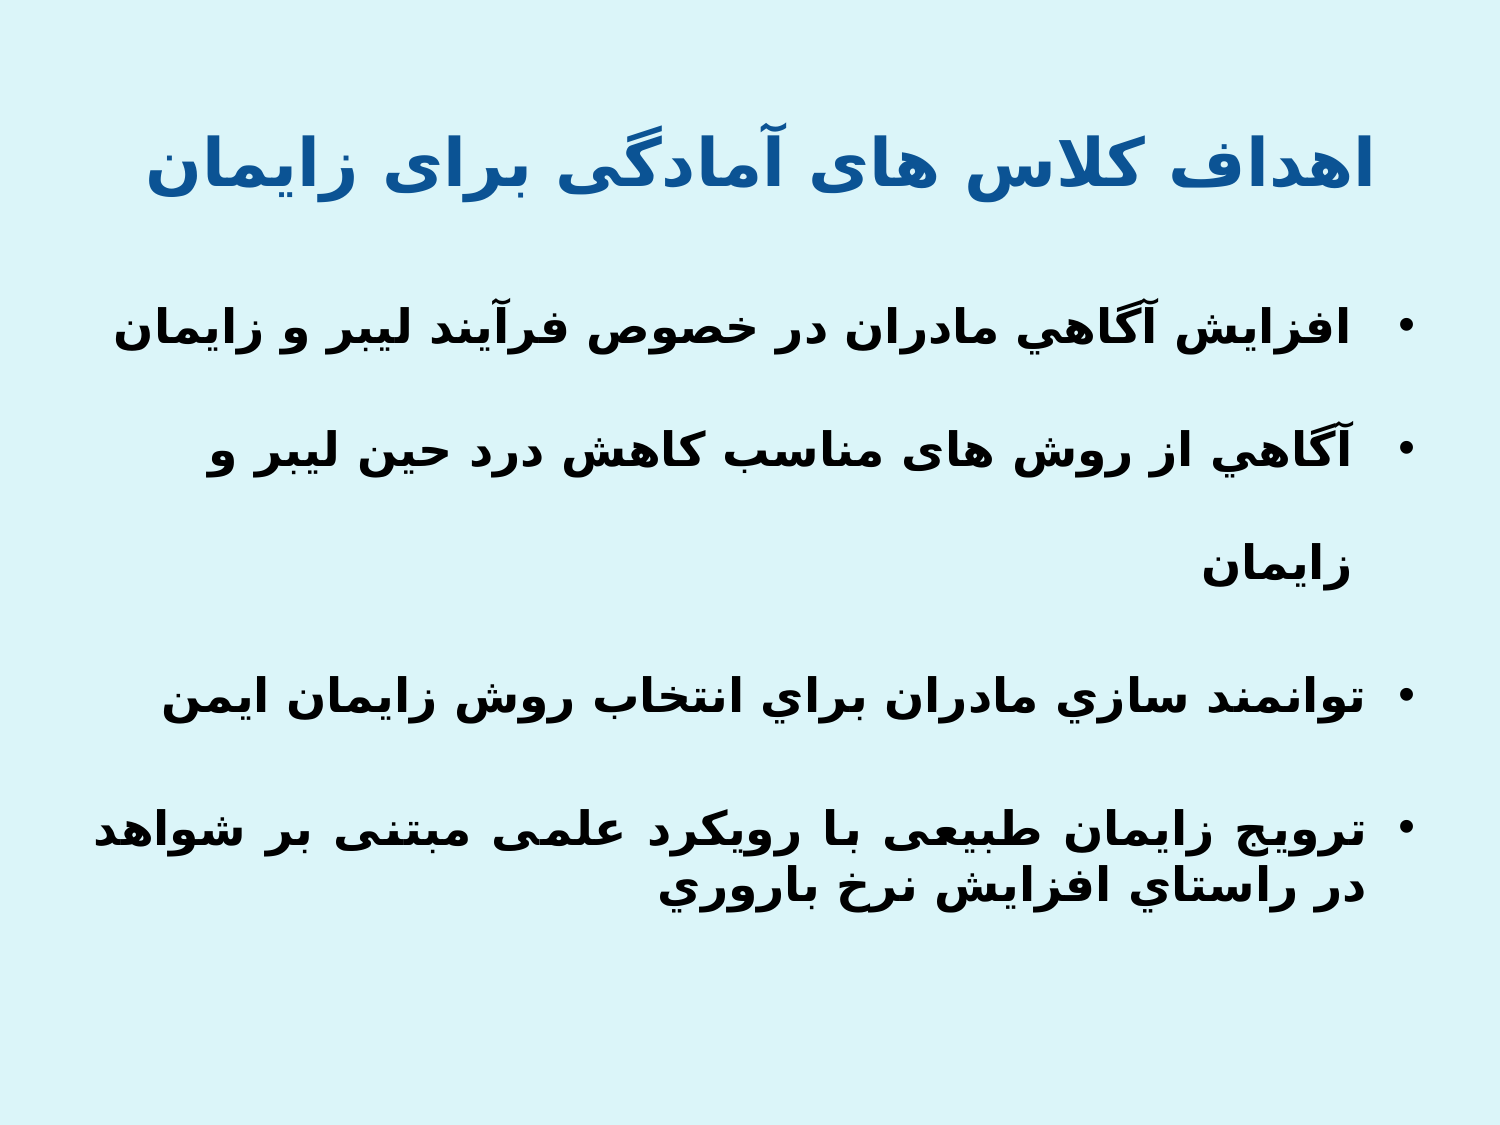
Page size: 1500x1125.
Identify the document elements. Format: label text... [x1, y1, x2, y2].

title اهداف کلاس های آمادگی برای زایمان [75, 66, 1425, 231]
list افزايش آگاهي مادران در خصوص فرآيند ليبر و زايمان آگاهي از روش های مناسب کاهش درد حین لیبر و زايمان توانمند سازي مادران براي انتخاب روش زايمان ايمن ترویج زایمان طبیعی با رویکرد علمی مبتنی بر شواهد در راستاي افزايش نرخ باروري [75, 231, 1425, 1012]
